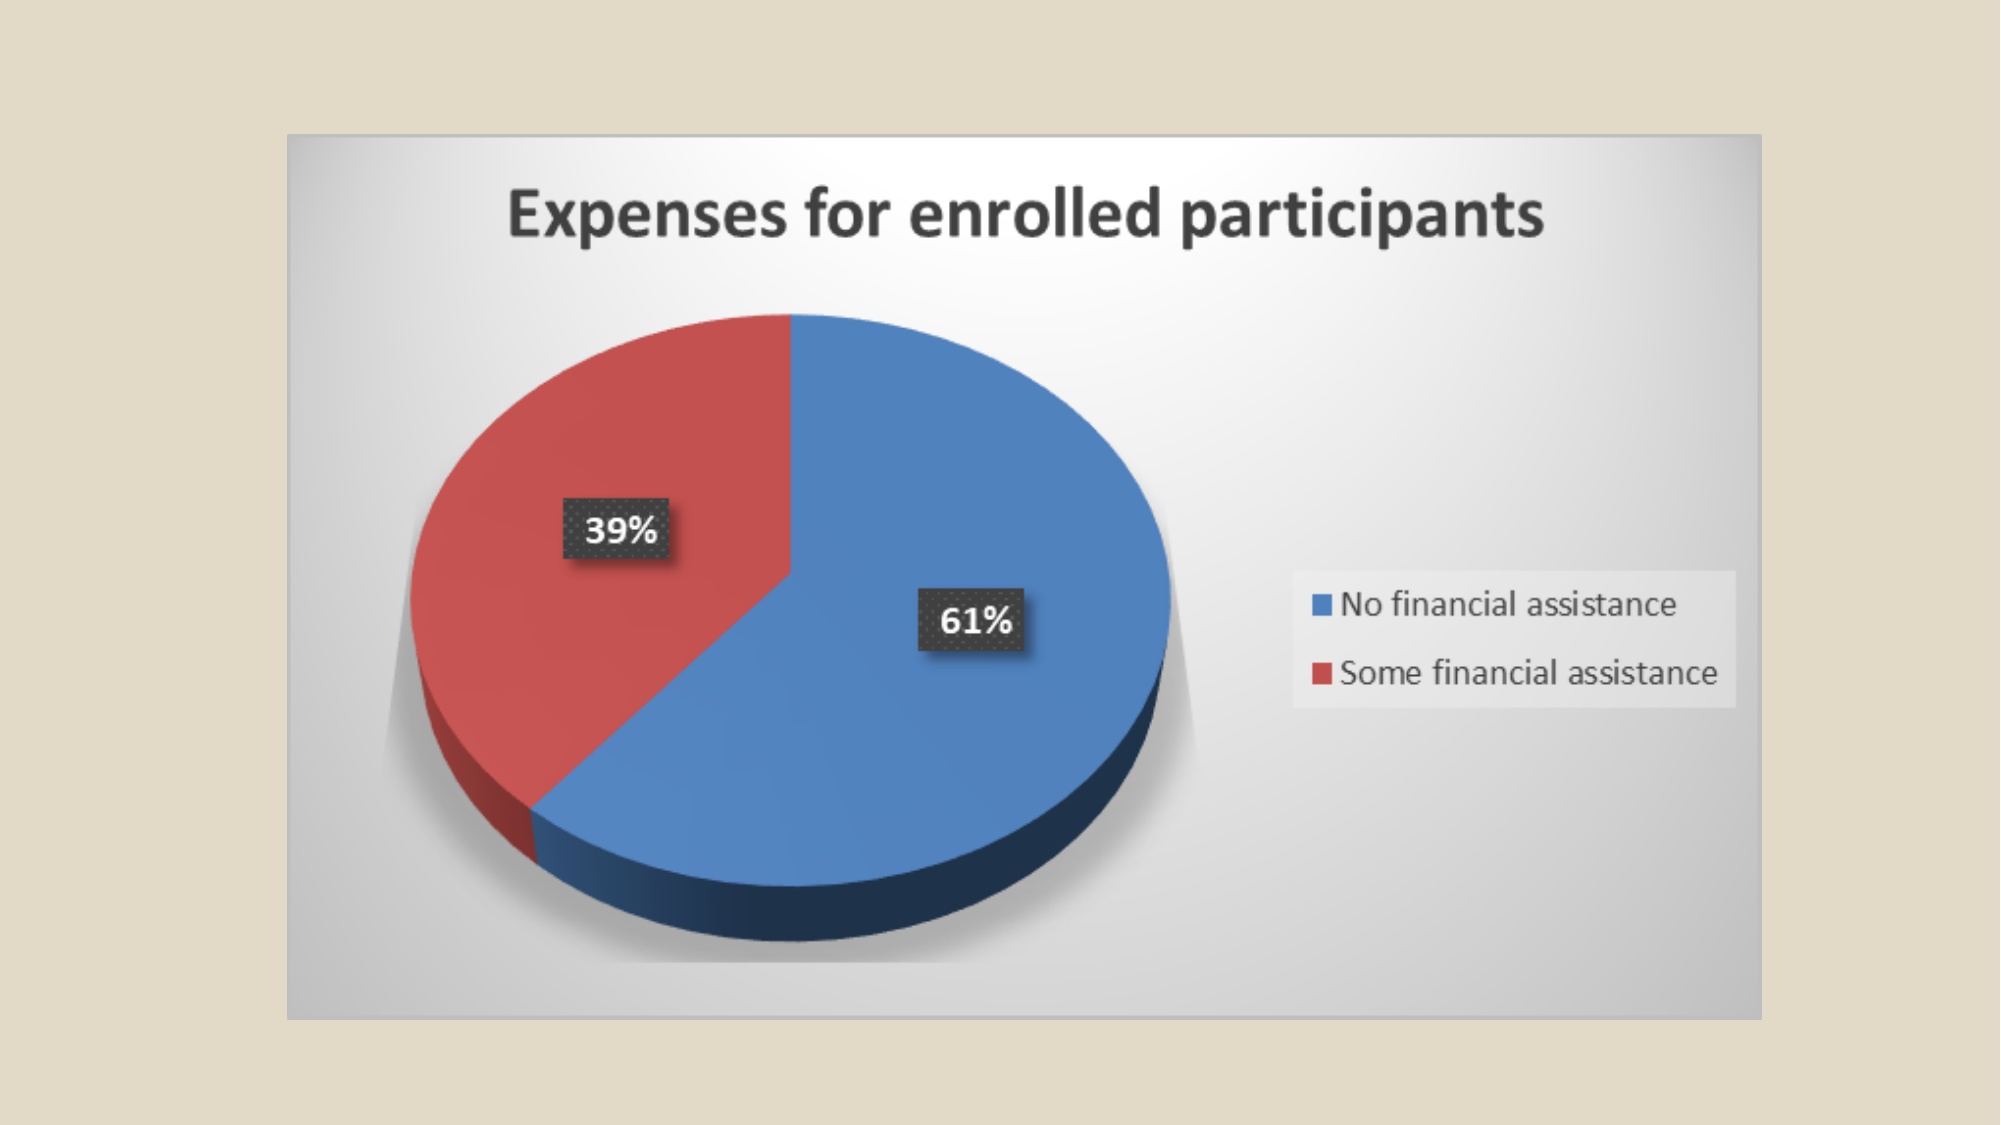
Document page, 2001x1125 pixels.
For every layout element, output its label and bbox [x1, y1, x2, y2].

picture [287, 134, 1762, 1021]
